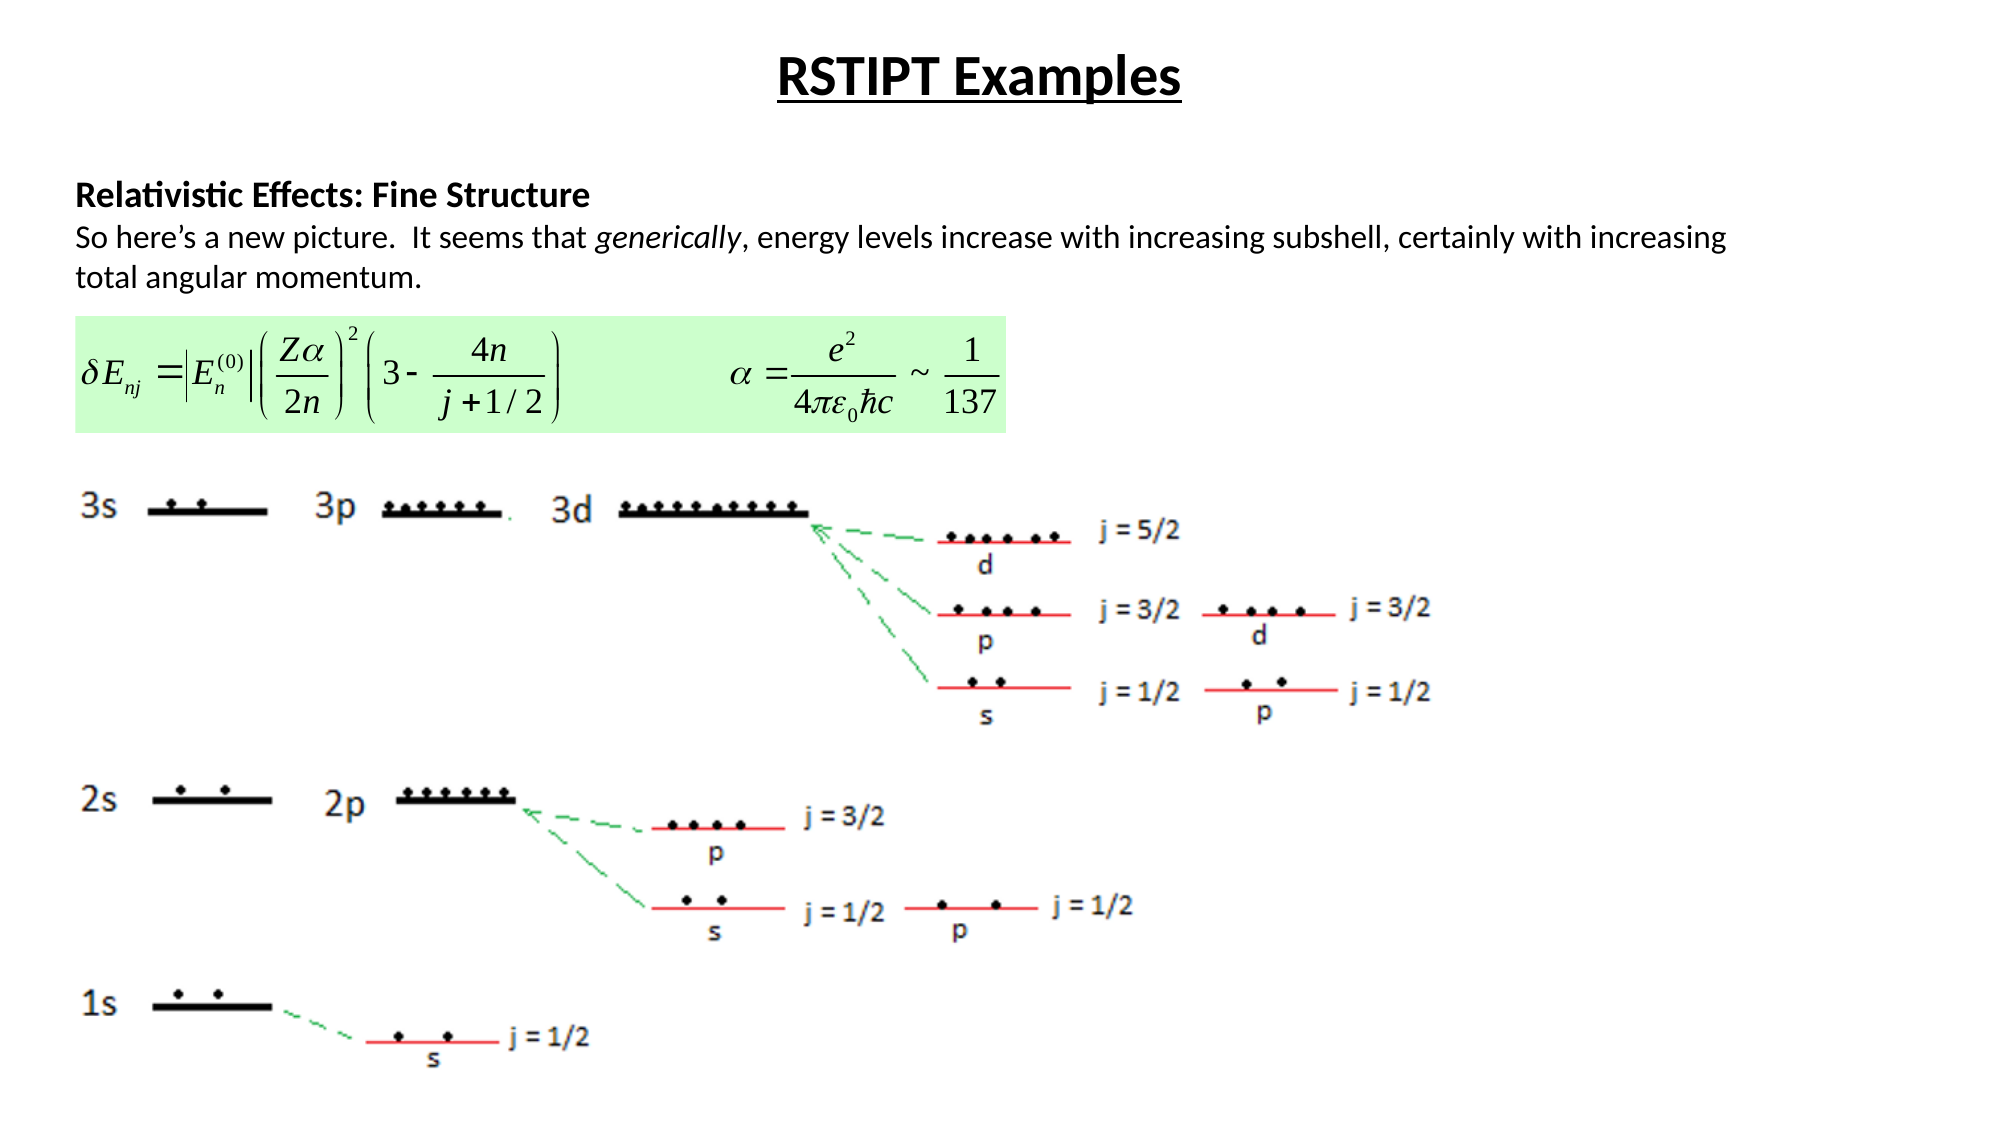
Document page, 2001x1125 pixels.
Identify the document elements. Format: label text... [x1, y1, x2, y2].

picture [60, 463, 1455, 1095]
text_box RSTIPT Examples [762, 30, 1312, 115]
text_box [75, 316, 1007, 433]
text_box Relativistic Effects: Fine Structure So here’s a new picture. It seems that generically, energy levels increase with increasing subshell, certainly with increasing total angular momentum. [60, 162, 1763, 303]
